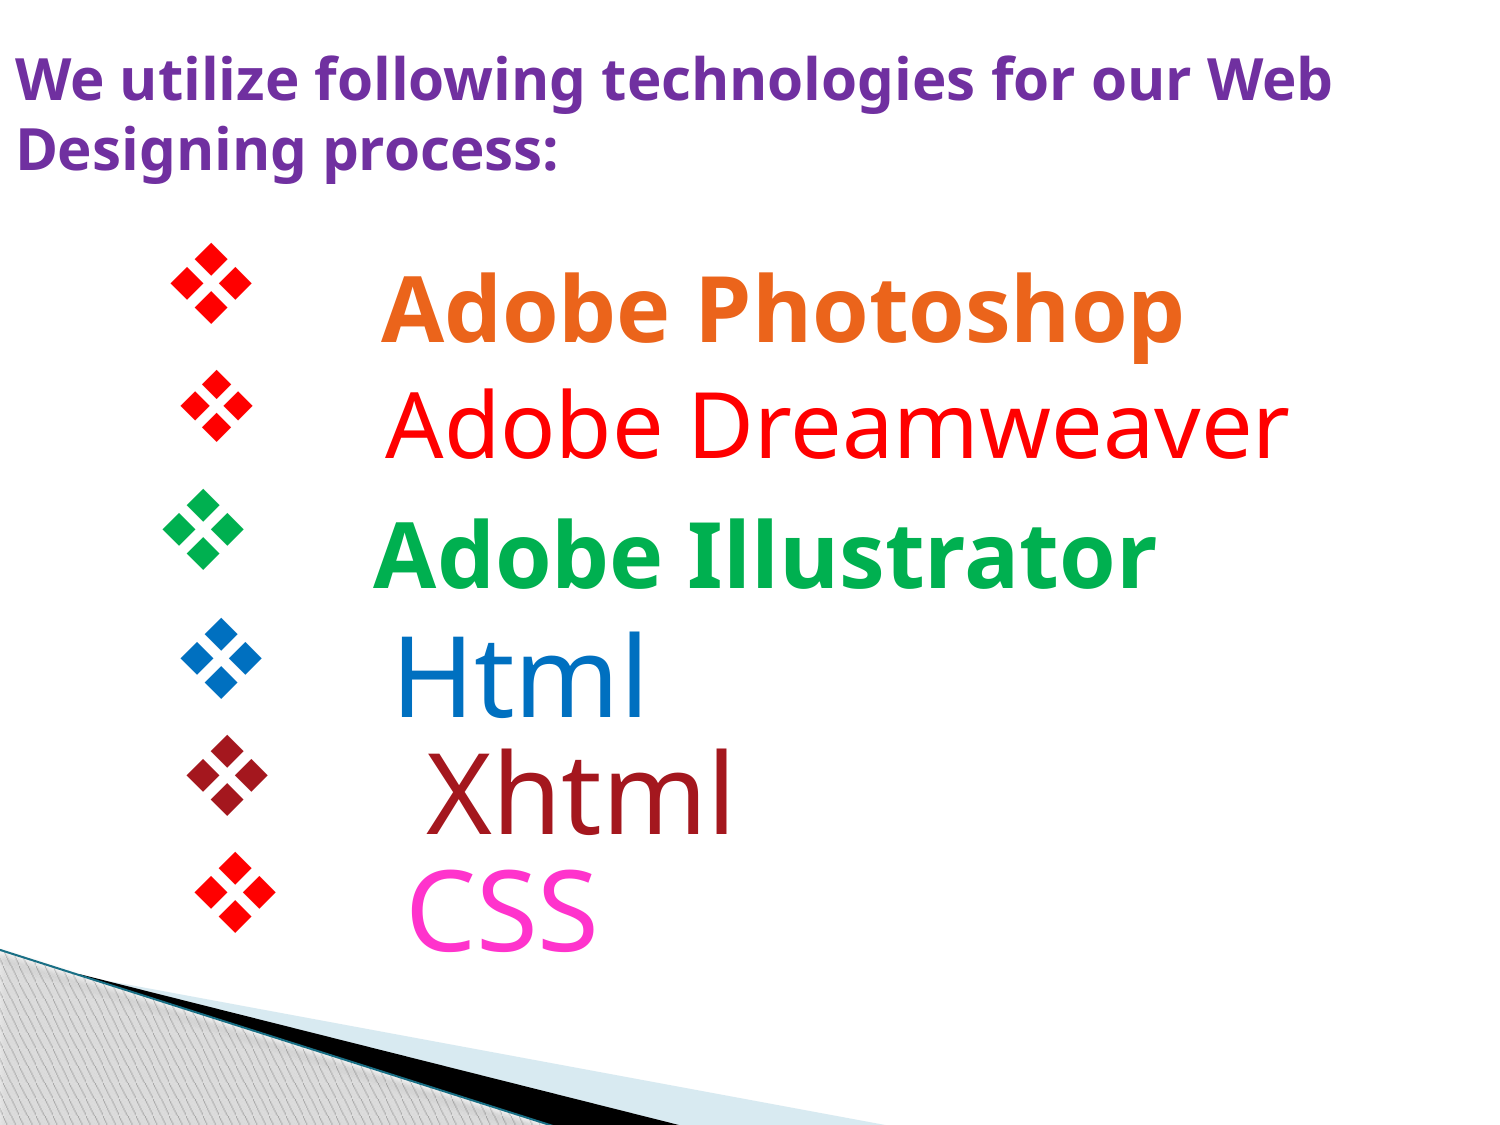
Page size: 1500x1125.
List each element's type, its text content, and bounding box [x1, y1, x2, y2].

text_box Html [105, 597, 715, 714]
text_box We utilize following technologies for our Web Designing process: [0, 35, 1453, 190]
text_box Adobe Dreamweaver [93, 351, 1371, 487]
text_box Adobe Photoshop [46, 222, 1301, 373]
text_box CSS [70, 831, 715, 982]
text_box Adobe Illustrator [0, 468, 1313, 619]
text_box Xhtml [0, 714, 914, 865]
